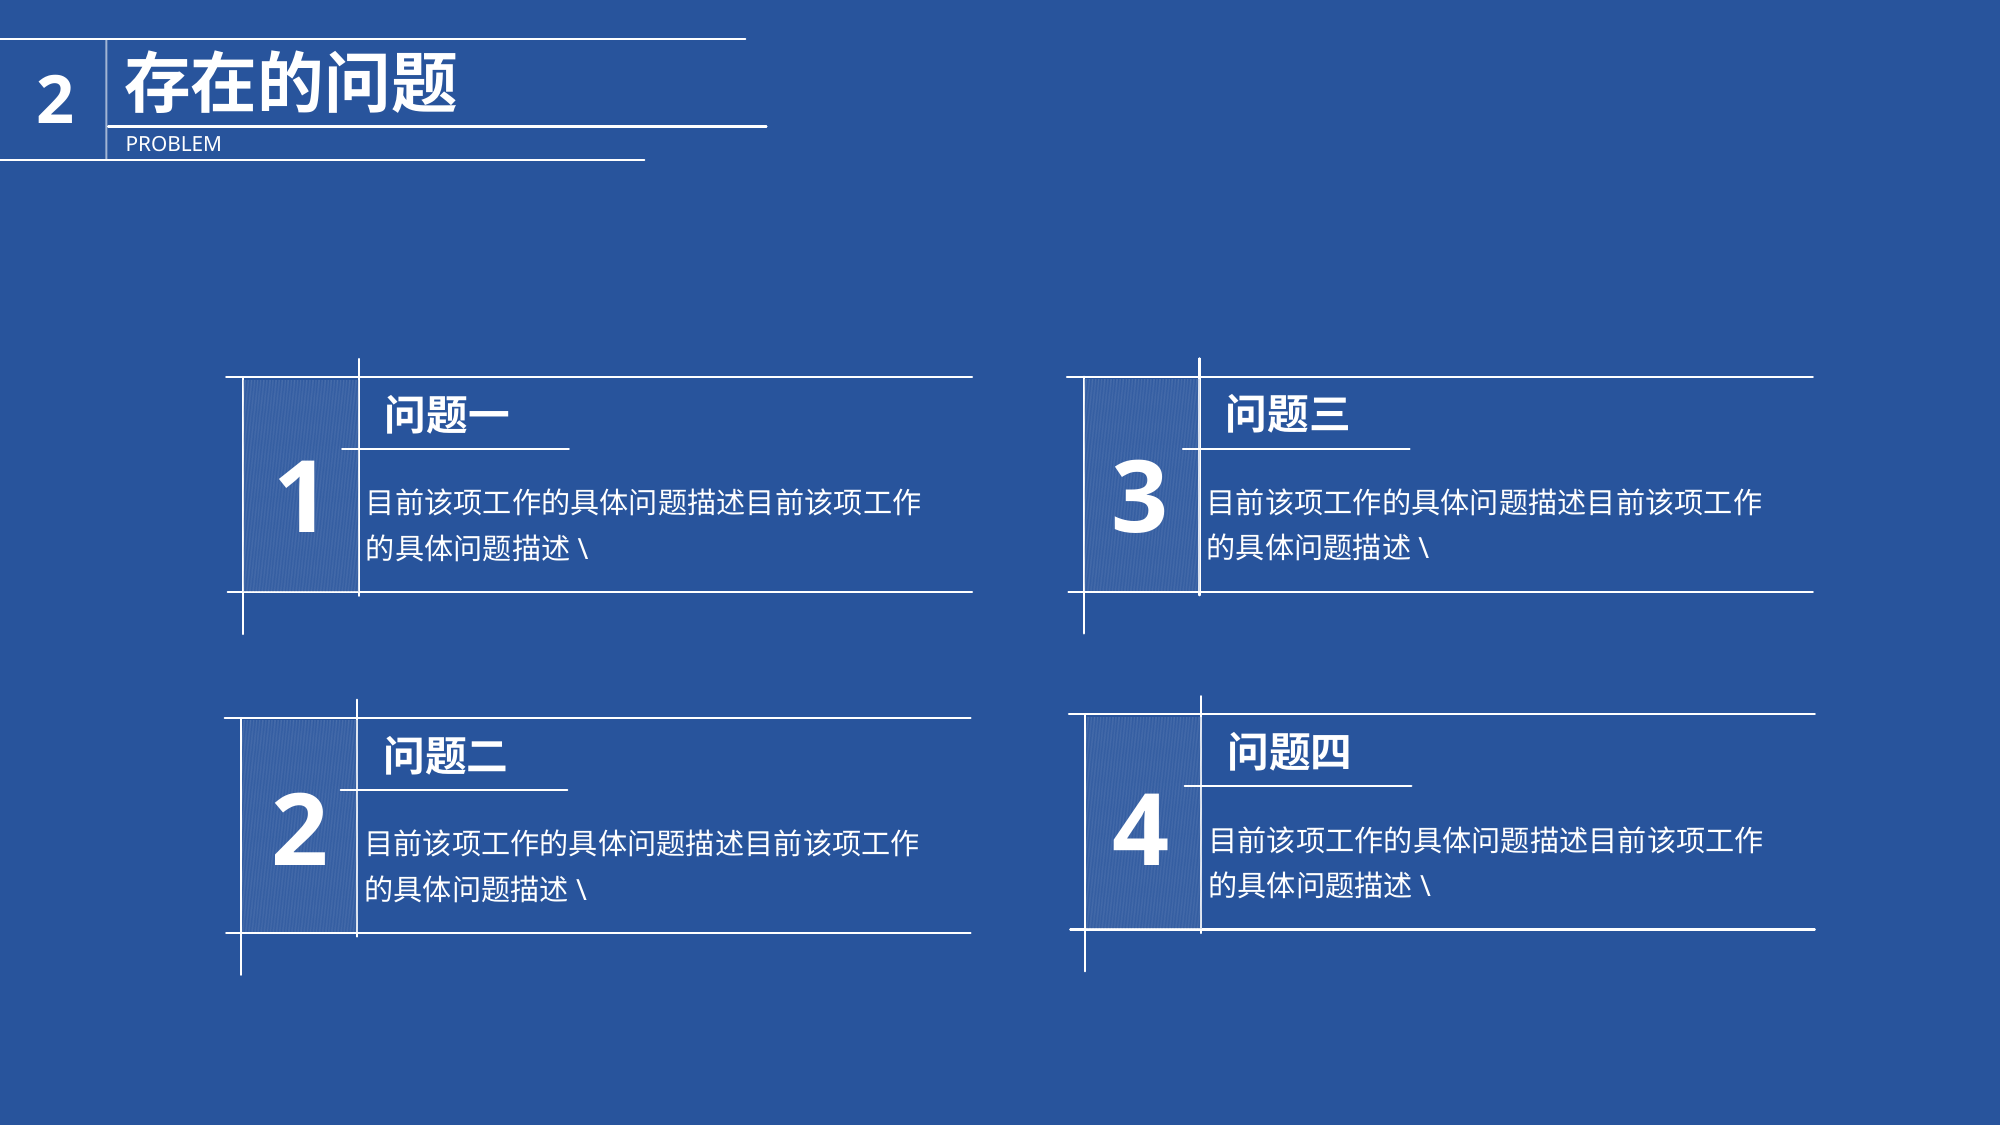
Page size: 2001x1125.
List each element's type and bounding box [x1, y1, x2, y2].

text_box [1068, 696, 1815, 972]
text_box [224, 699, 971, 975]
text_box [1066, 358, 1813, 634]
text_box [226, 358, 973, 635]
